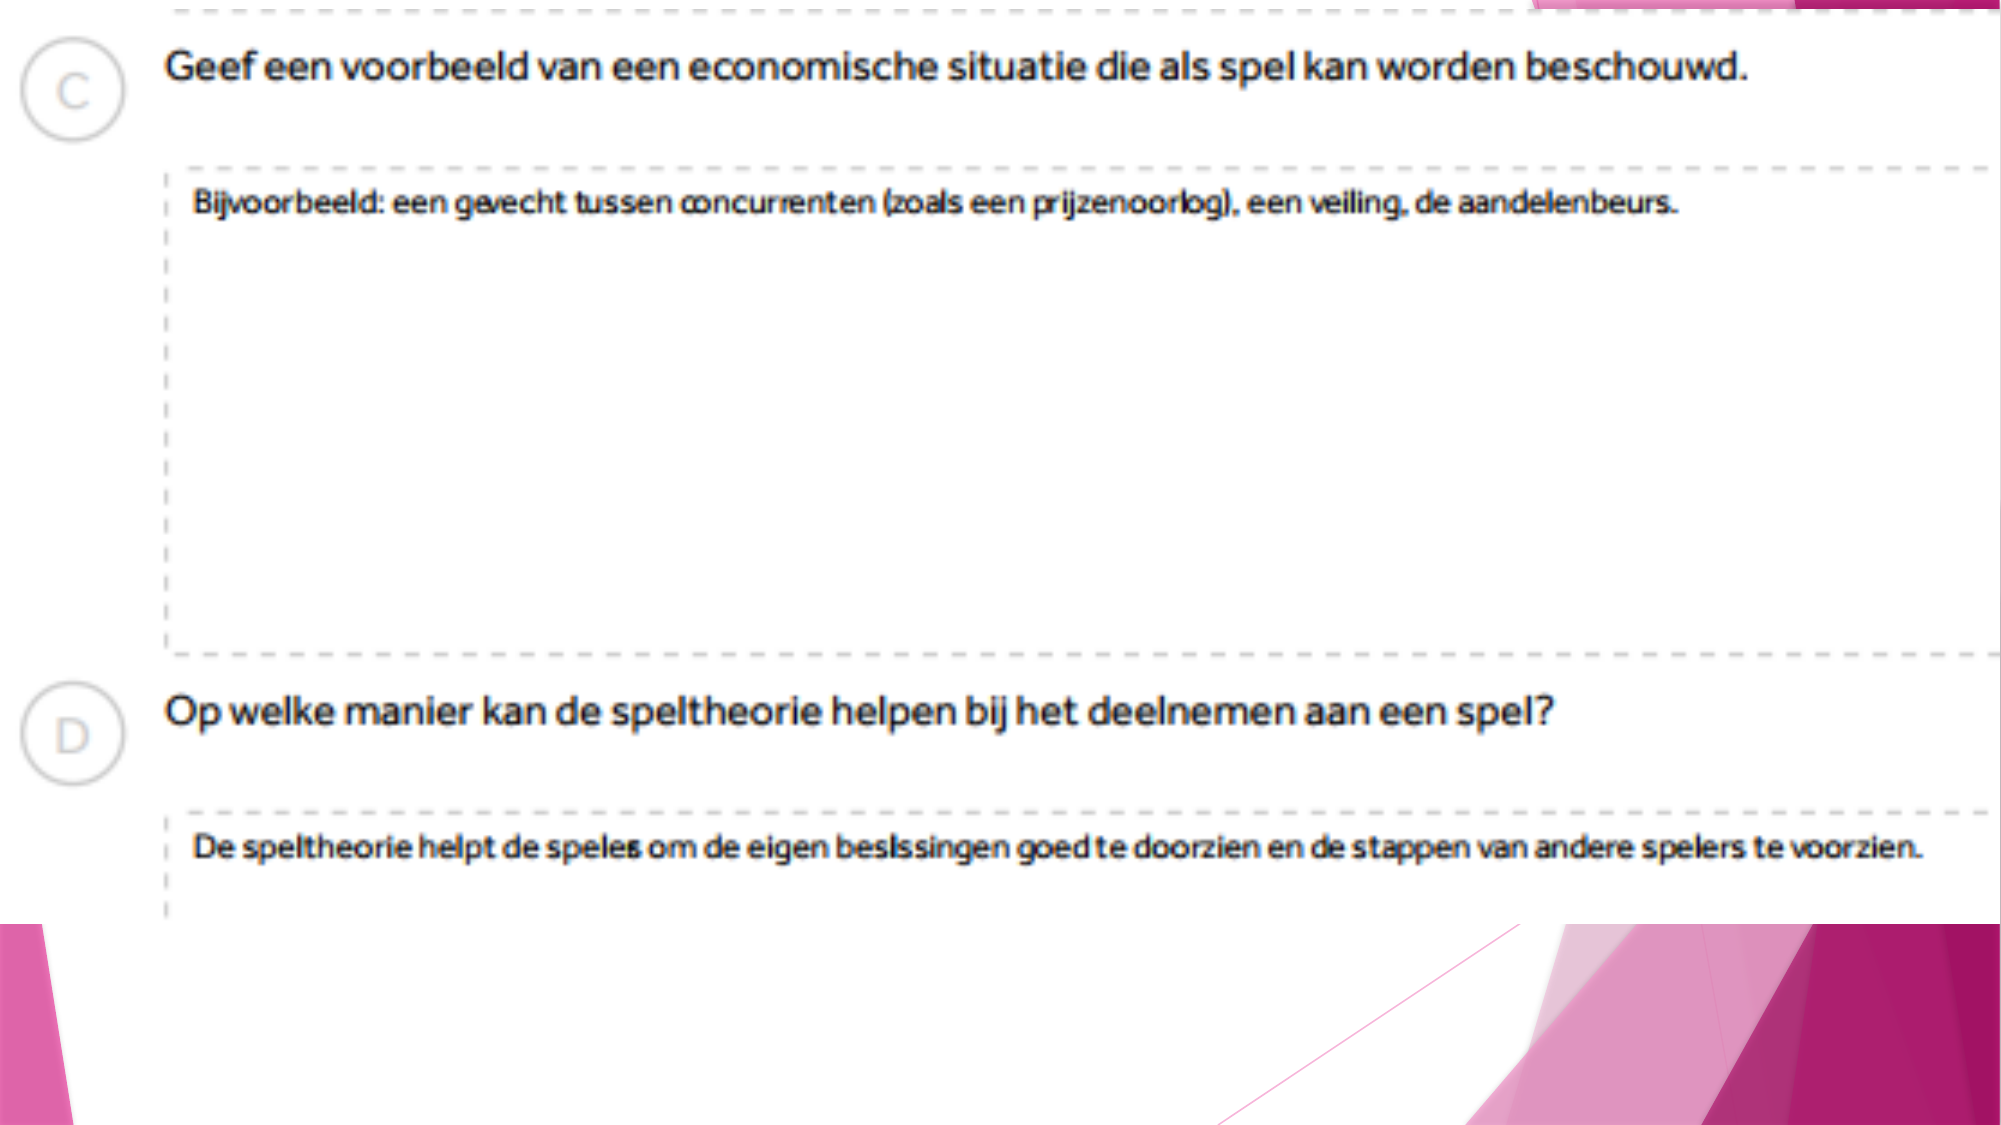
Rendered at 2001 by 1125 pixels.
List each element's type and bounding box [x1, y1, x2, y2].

picture [0, 9, 2000, 925]
